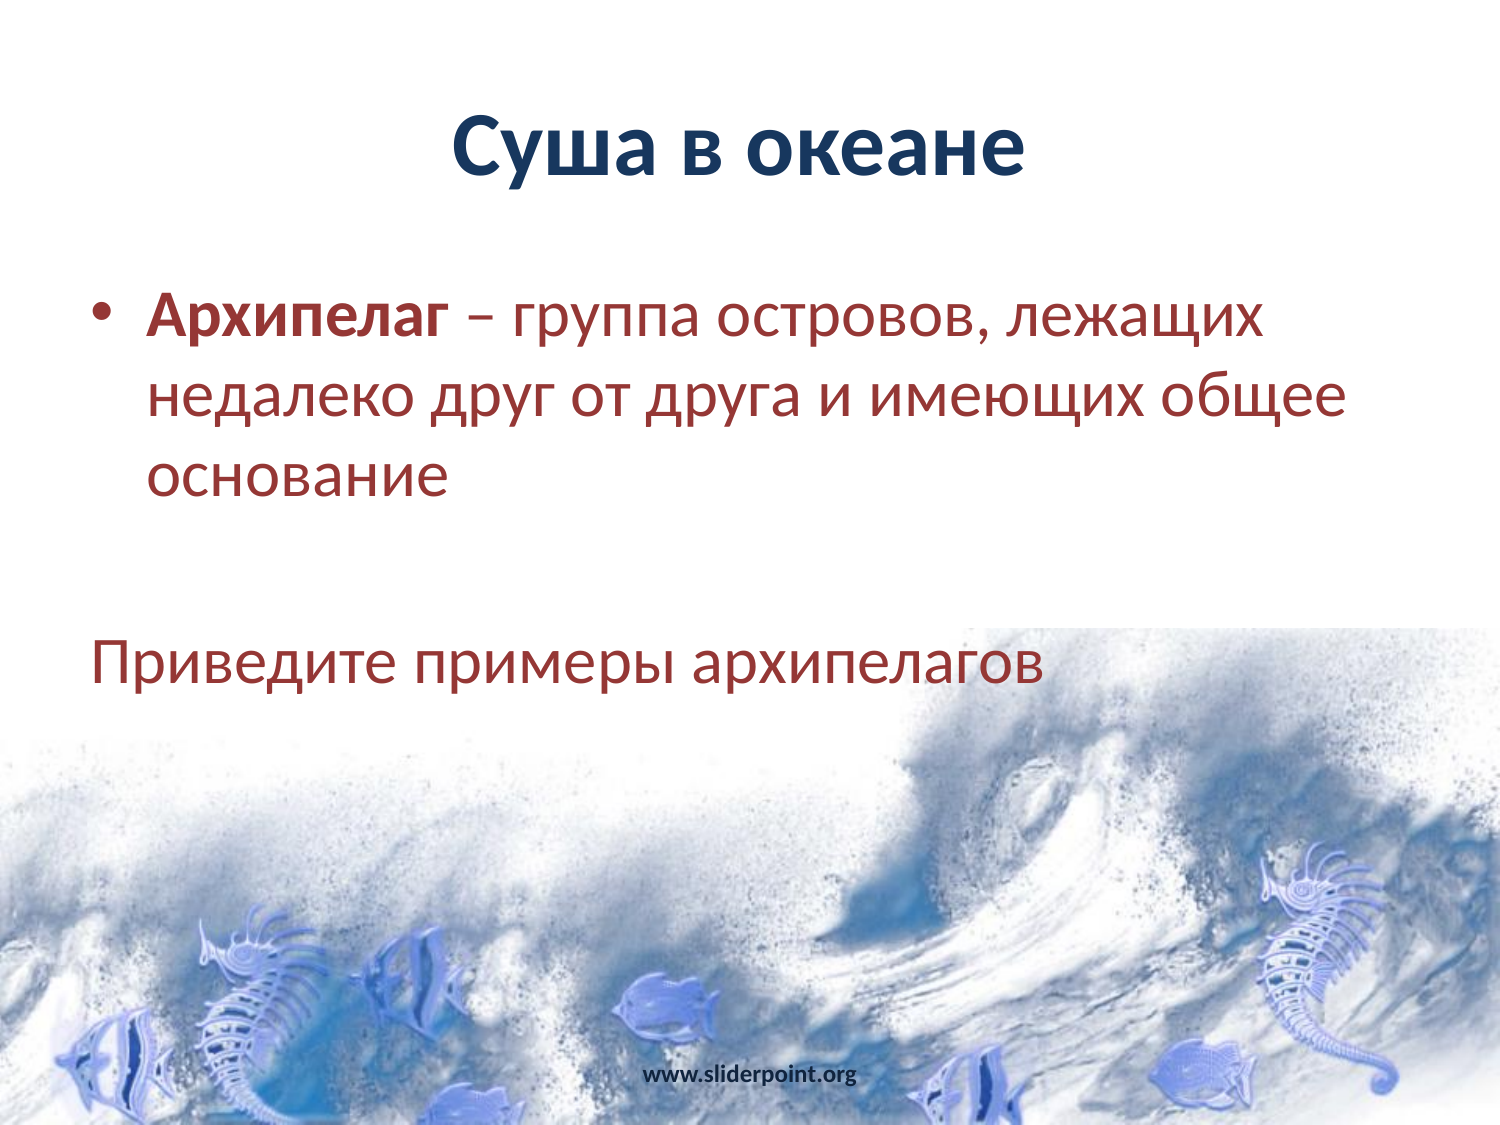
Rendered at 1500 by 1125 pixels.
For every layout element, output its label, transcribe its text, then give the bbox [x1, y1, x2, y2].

title Суша в океане [75, 45, 1425, 233]
footer www.sliderpoint.org [512, 1042, 988, 1103]
list Архипелаг – группа островов, лежащих недалеко друг от друга и имеющих общее основание Приведите примеры архипелагов [74, 262, 1426, 1006]
picture [0, 628, 1500, 1125]
